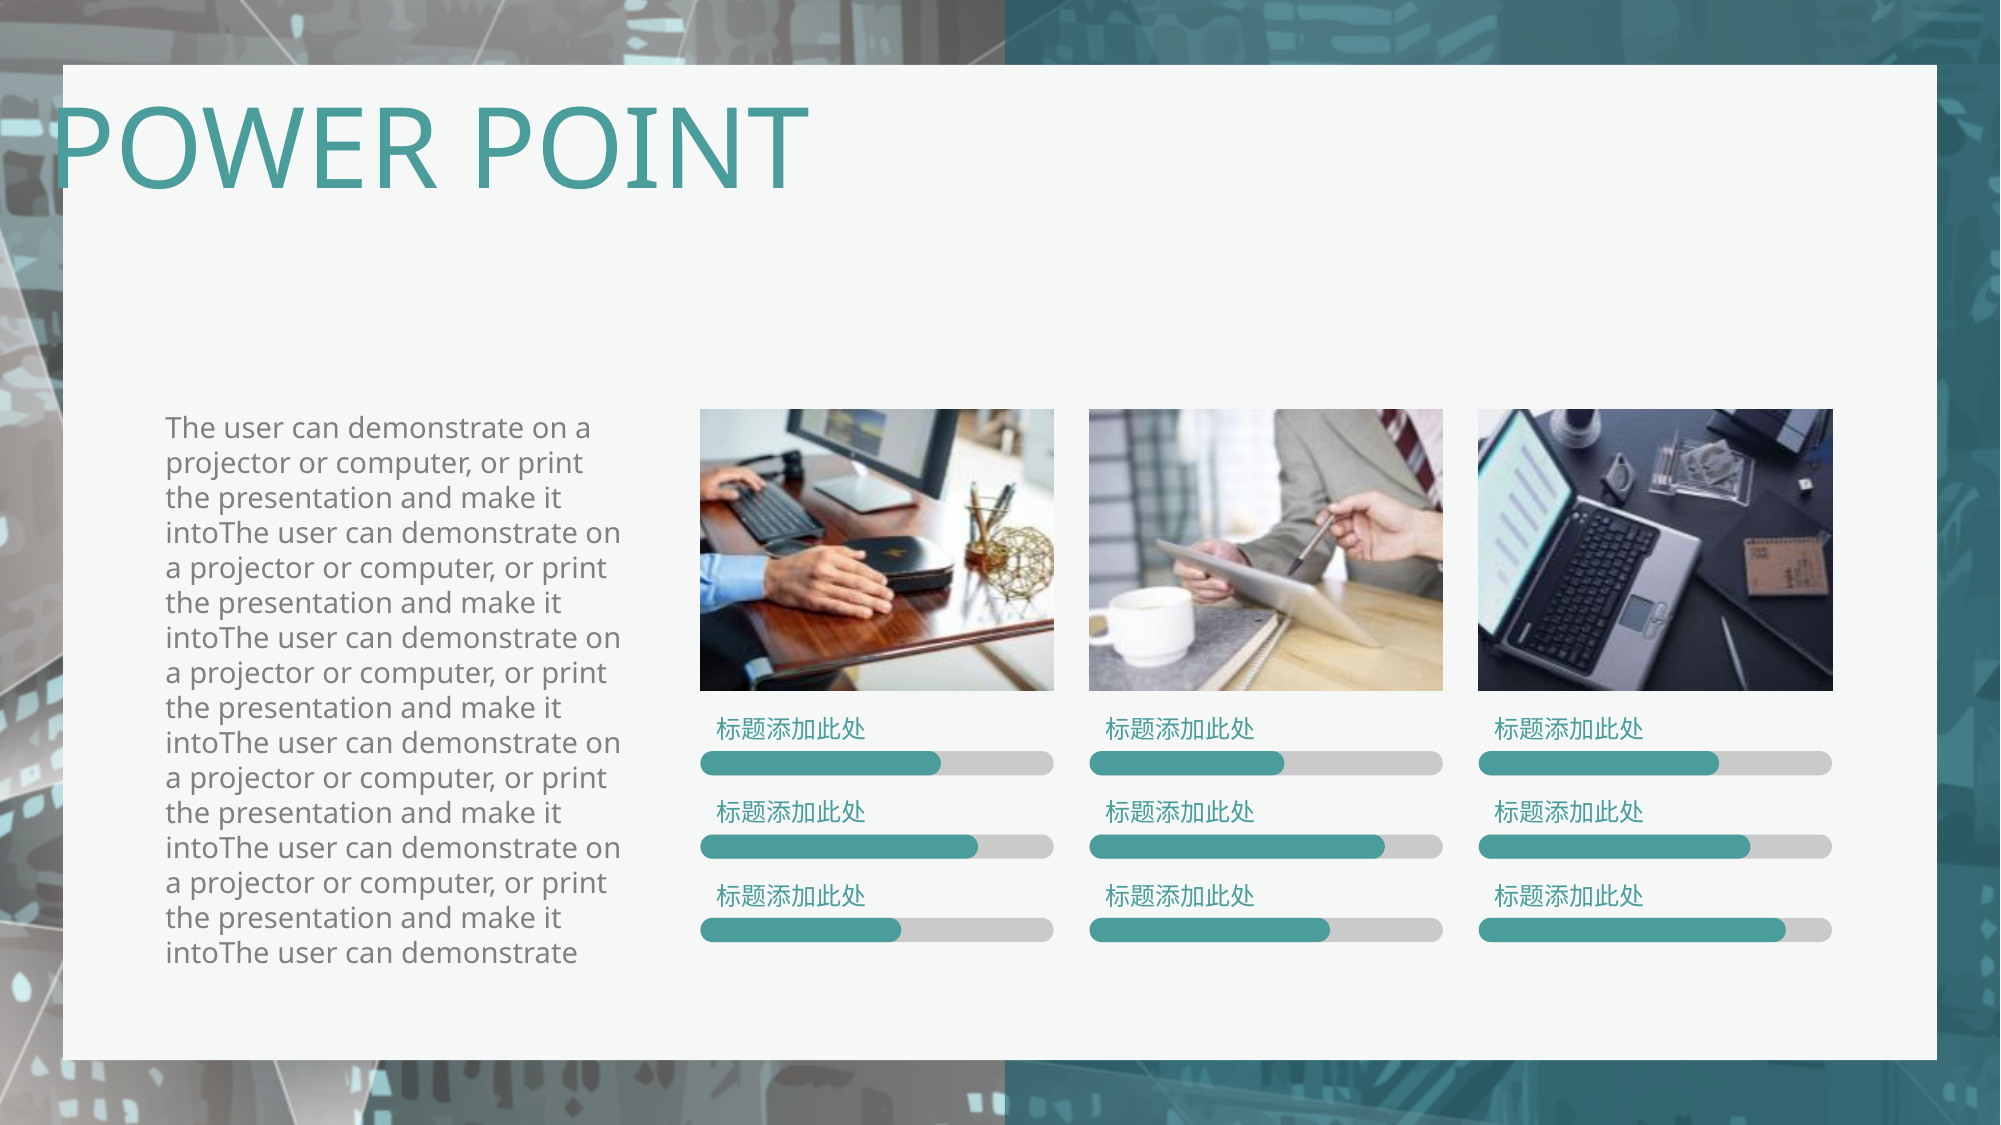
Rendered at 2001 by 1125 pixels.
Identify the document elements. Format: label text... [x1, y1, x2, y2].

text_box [1089, 872, 1443, 943]
picture [700, 409, 1054, 691]
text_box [700, 872, 1054, 943]
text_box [700, 705, 1054, 776]
picture [0, 0, 1004, 1125]
picture [1089, 409, 1443, 691]
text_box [1478, 705, 1832, 776]
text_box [700, 789, 1054, 859]
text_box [1478, 789, 1832, 859]
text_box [1478, 872, 1832, 943]
text_box The user can demonstrate on a projector or computer, or print the presentation and make it intoThe user can demonstrate on a projector or computer, or print the presentation and make it intoThe user can demonstrate on a projector or computer, or print the presentation and make it intoThe user can demonstrate on a projector or computer, or print the presentation and make it intoThe user can demonstrate on a projector or computer, or print the presentation and make it intoThe user can demonstrate [150, 402, 638, 977]
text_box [1089, 789, 1443, 859]
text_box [1089, 705, 1443, 776]
picture [1478, 409, 1833, 691]
text_box POWER POINT [32, 68, 826, 219]
